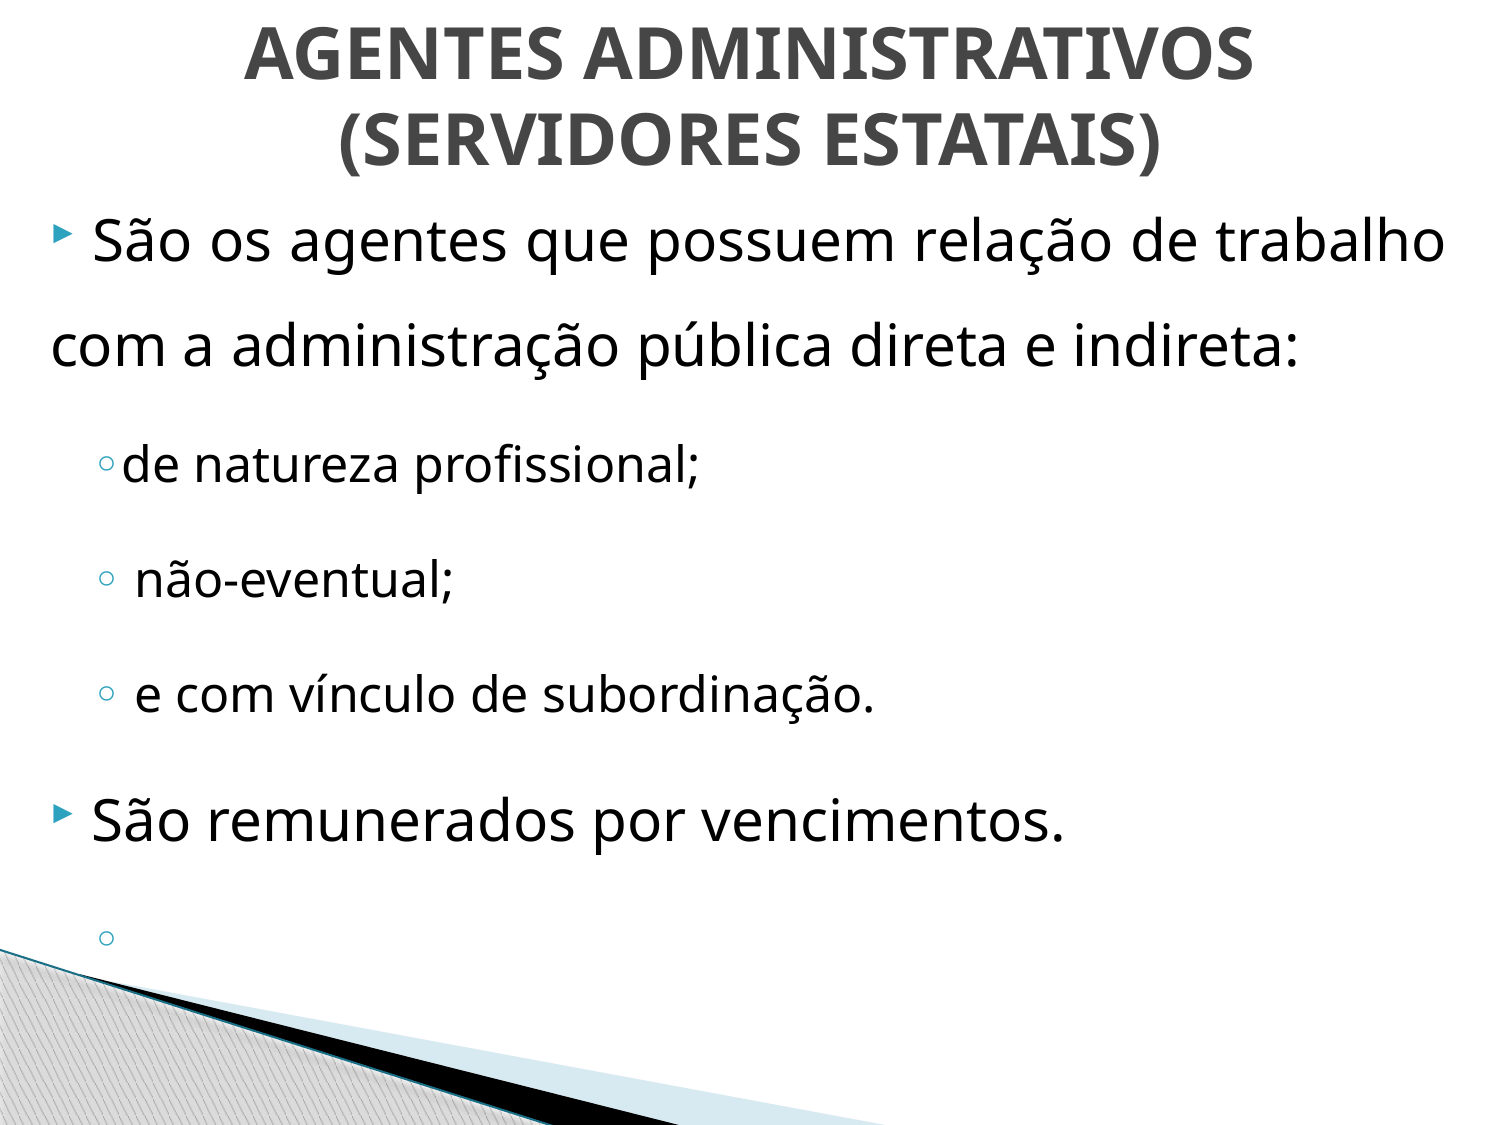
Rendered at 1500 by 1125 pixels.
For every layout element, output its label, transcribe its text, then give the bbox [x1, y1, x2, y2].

title AGENTES ADMINISTRATIVOS (SERVIDORES ESTATAIS) [0, 0, 1500, 188]
list São os agentes que possuem relação de trabalho com a administração pública direta e indireta: de natureza profissional; não-eventual; e com vínculo de subordinação. São remunerados por vencimentos. [35, 160, 1463, 1125]
